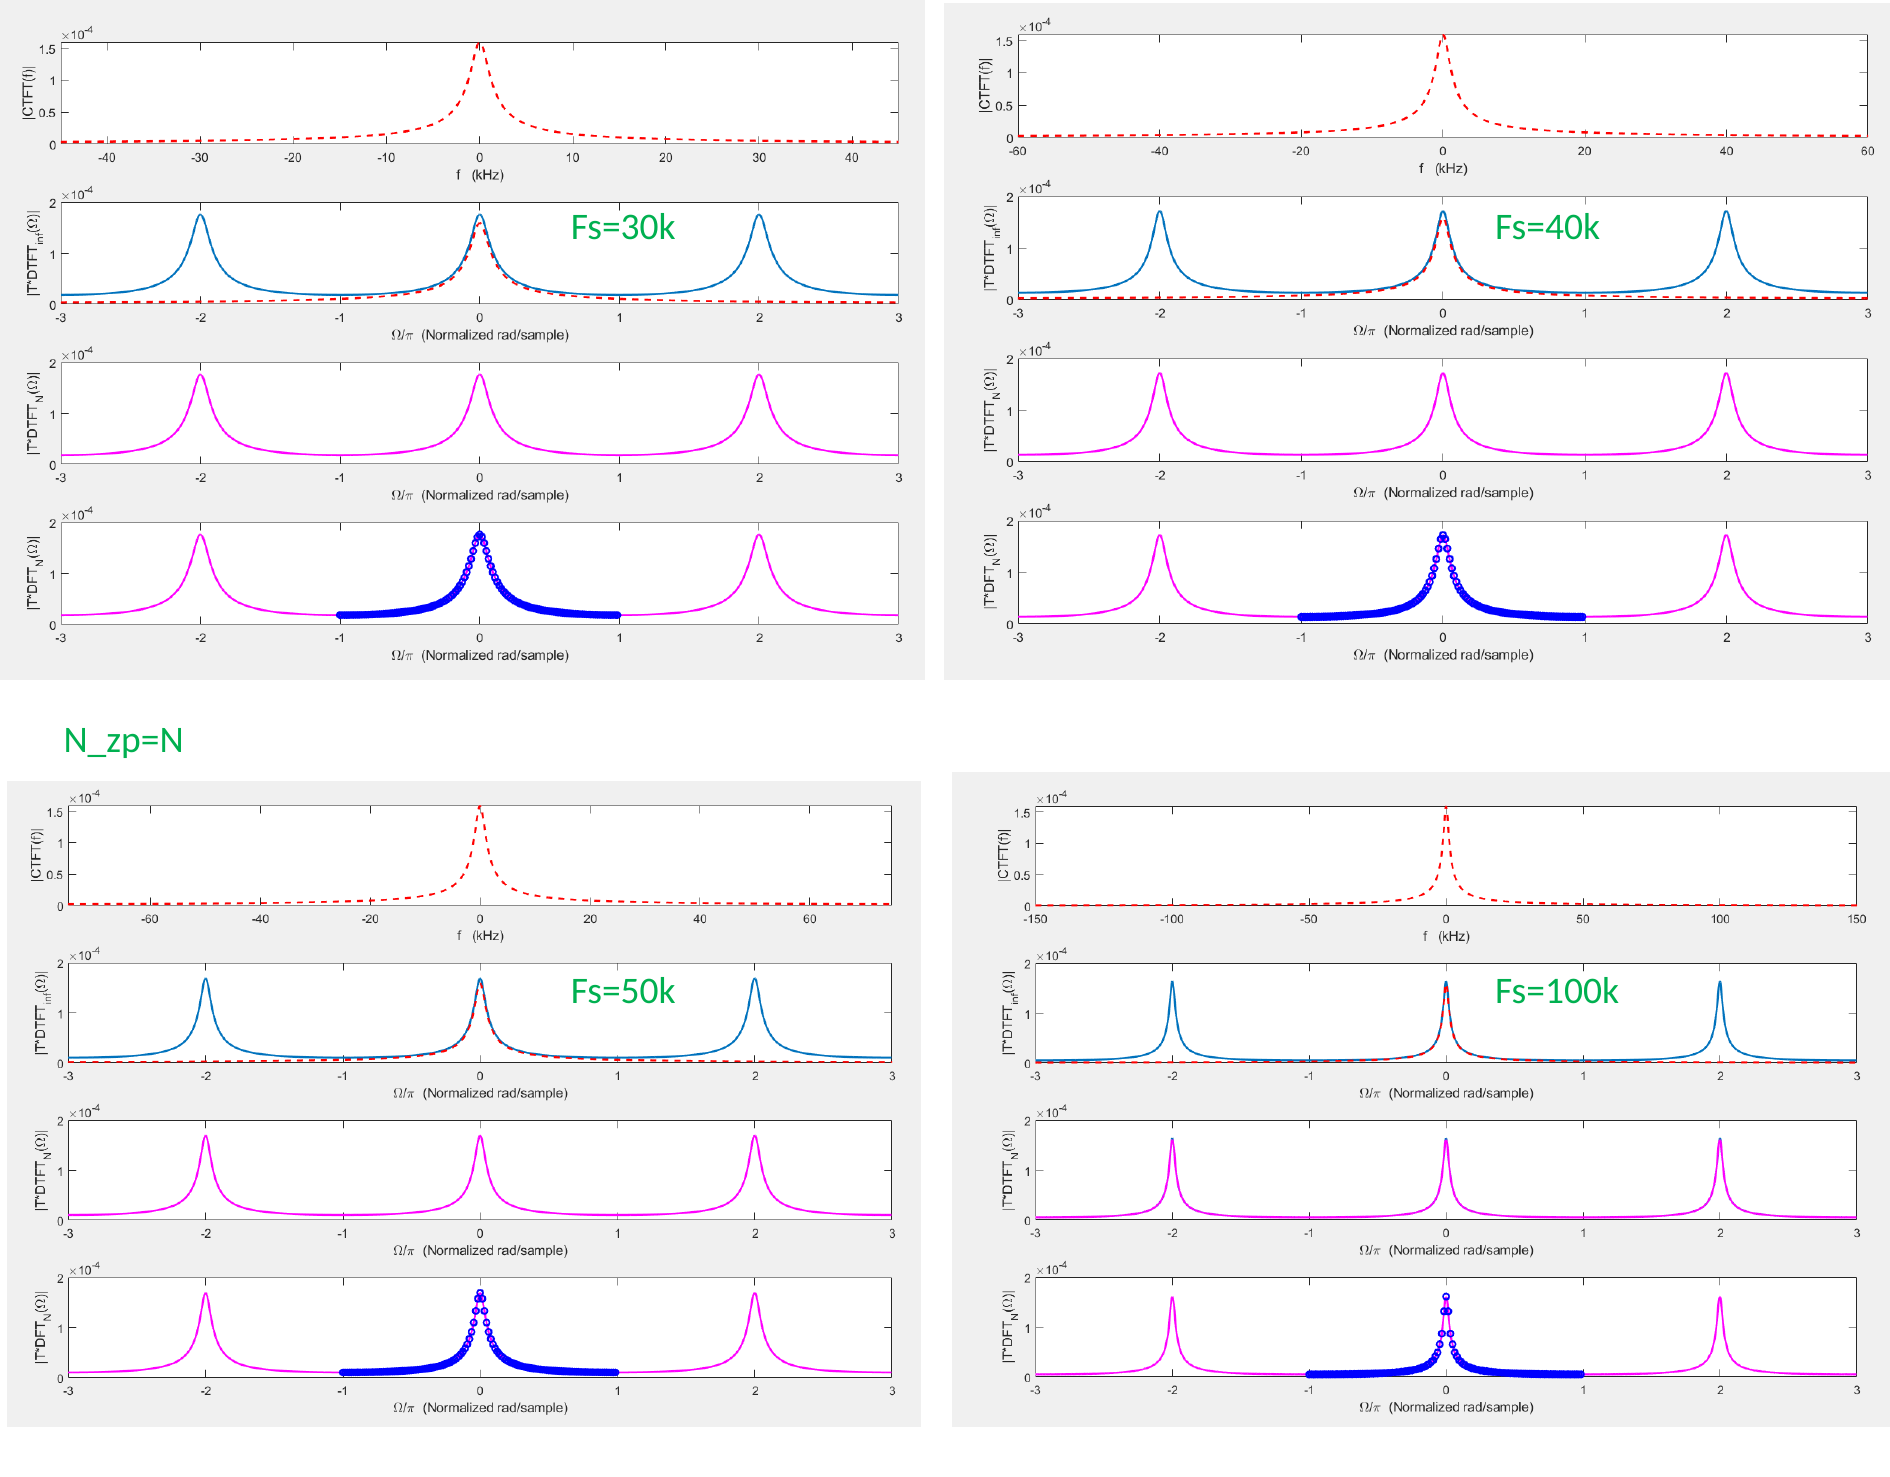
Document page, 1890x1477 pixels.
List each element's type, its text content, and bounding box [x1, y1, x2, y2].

picture [0, 0, 925, 680]
text_box N_zp=N [48, 707, 200, 768]
picture [944, 3, 1890, 680]
picture [951, 772, 1890, 1427]
picture [6, 781, 921, 1427]
